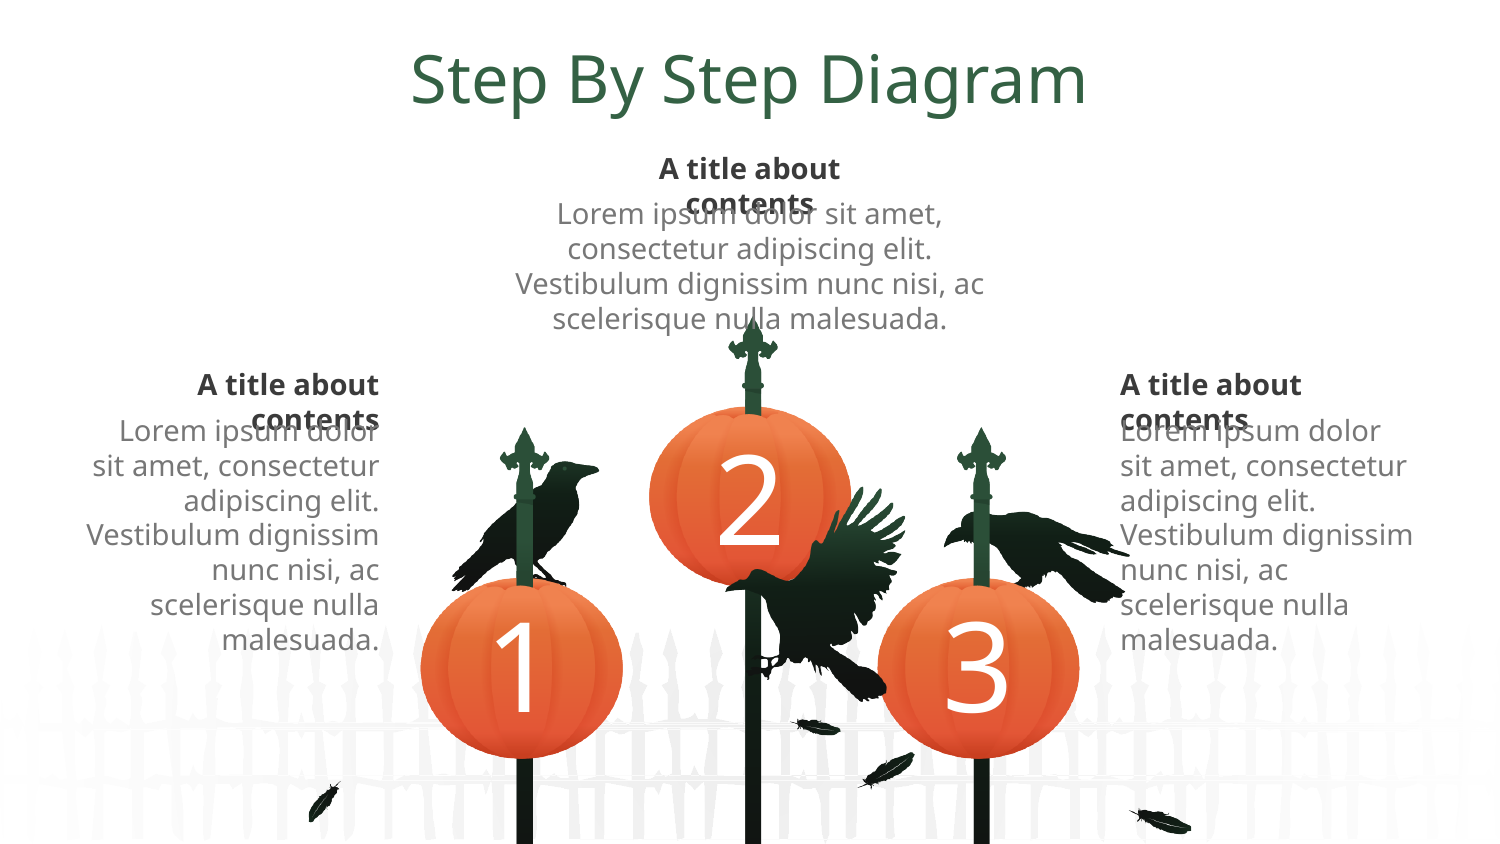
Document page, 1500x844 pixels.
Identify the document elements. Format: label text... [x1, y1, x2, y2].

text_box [68, 358, 1432, 632]
picture [308, 315, 1192, 358]
text_box Step By Step Diagram [395, 29, 1105, 125]
picture [308, 632, 1192, 844]
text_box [482, 142, 1017, 310]
text_box [1196, 624, 1500, 843]
text_box [0, 629, 303, 843]
